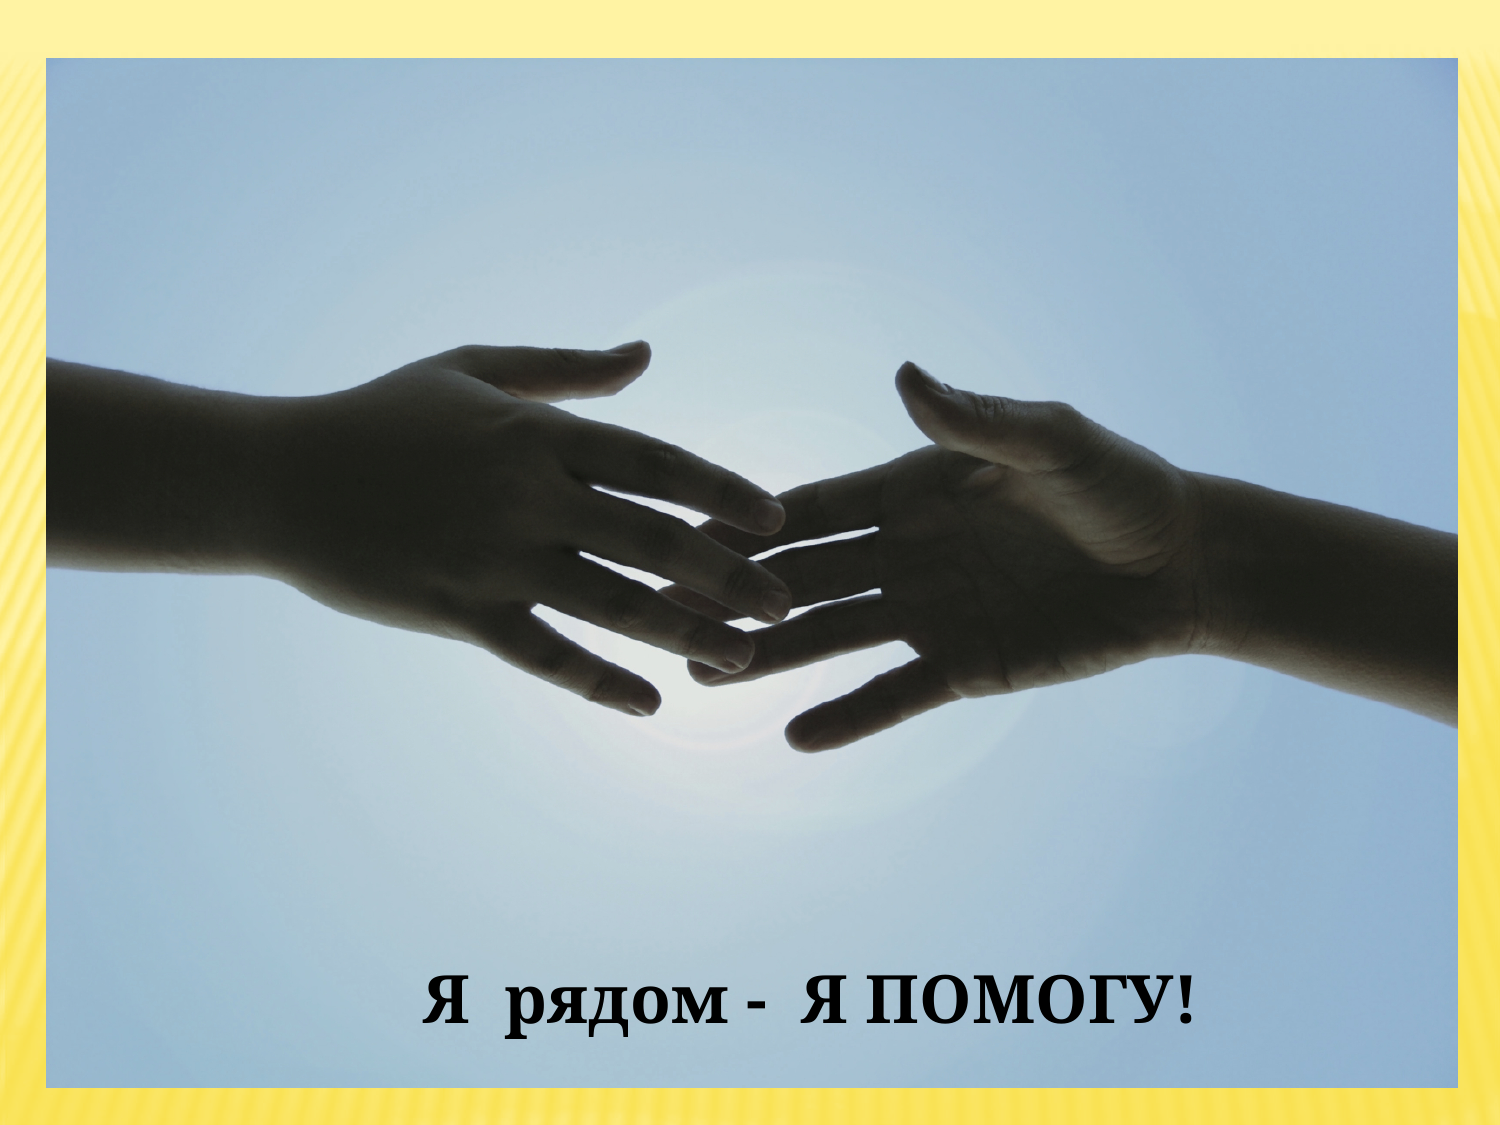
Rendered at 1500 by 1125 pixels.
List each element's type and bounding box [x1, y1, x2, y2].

picture [46, 58, 1458, 1088]
